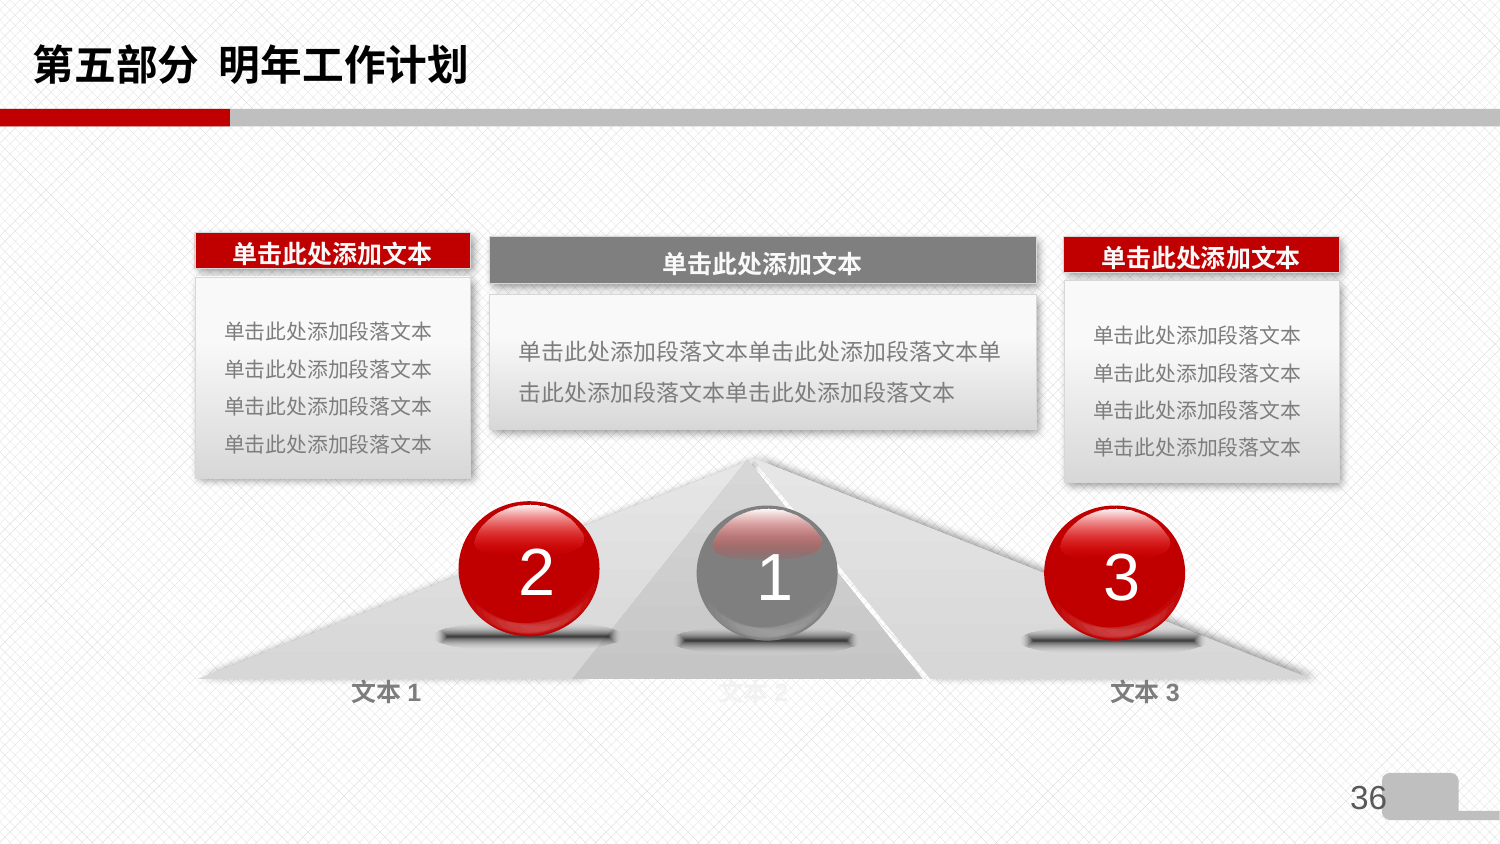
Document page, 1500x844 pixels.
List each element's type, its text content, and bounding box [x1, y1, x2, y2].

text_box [669, 505, 862, 656]
text_box 单击此处添加文本 [1063, 236, 1339, 273]
text_box 单击此处添加段落文本单击此处添加段落文本单击此处添加段落文本单击此处添加段落文本 [194, 276, 471, 459]
text_box 单击此处添加段落文本单击此处添加段落文本单击此处添加段落文本单击此处添加段落文本 [489, 294, 1037, 430]
text_box 单击此处添加文本 [489, 236, 1037, 284]
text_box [196, 458, 572, 715]
title 第五部分 明年工作计划 [17, 35, 1368, 93]
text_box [920, 458, 1313, 715]
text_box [1017, 505, 1209, 656]
text_box 单击此处添加段落文本单击此处添加段落文本单击此处添加段落文本单击此处添加段落文本 [1063, 280, 1339, 483]
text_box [571, 459, 924, 715]
text_box 单击此处添加文本 [194, 232, 471, 269]
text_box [431, 500, 624, 652]
